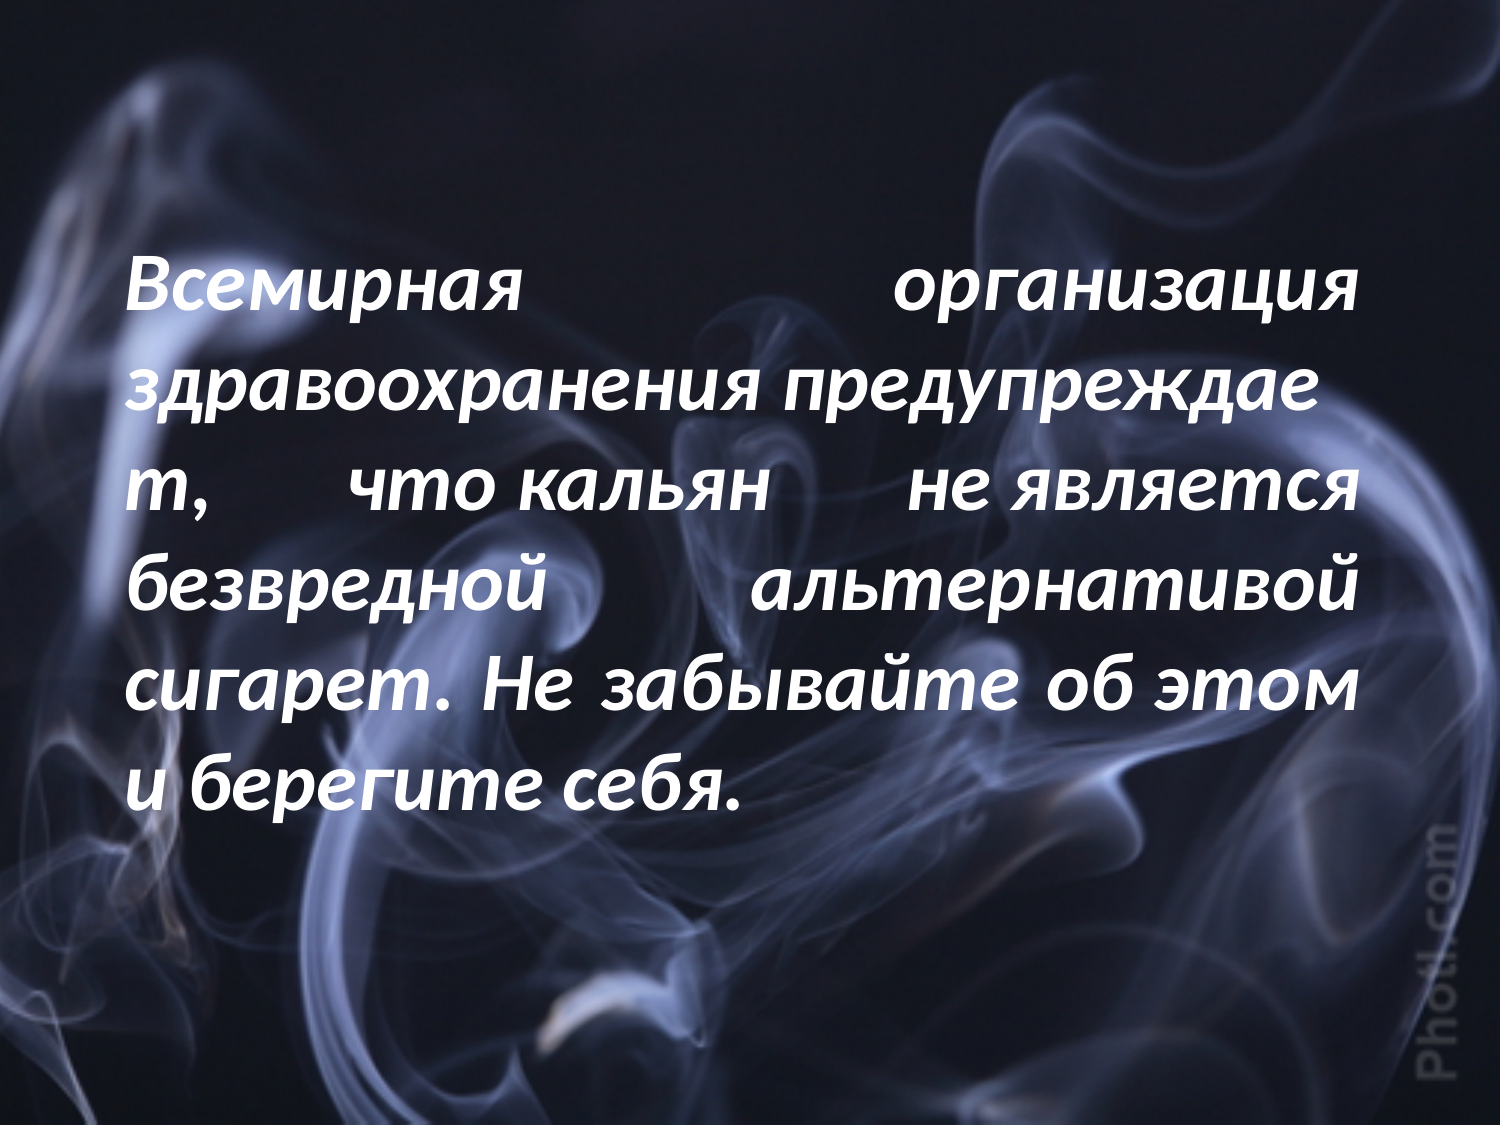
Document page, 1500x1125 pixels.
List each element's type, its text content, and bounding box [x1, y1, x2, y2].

list Всемирная организация здравоохранения предупреждает, что кальян не является безвредной альтернативой сигарет. Не забывайте об этом и берегите себя. [53, 219, 1376, 1017]
picture [0, 0, 1500, 1125]
